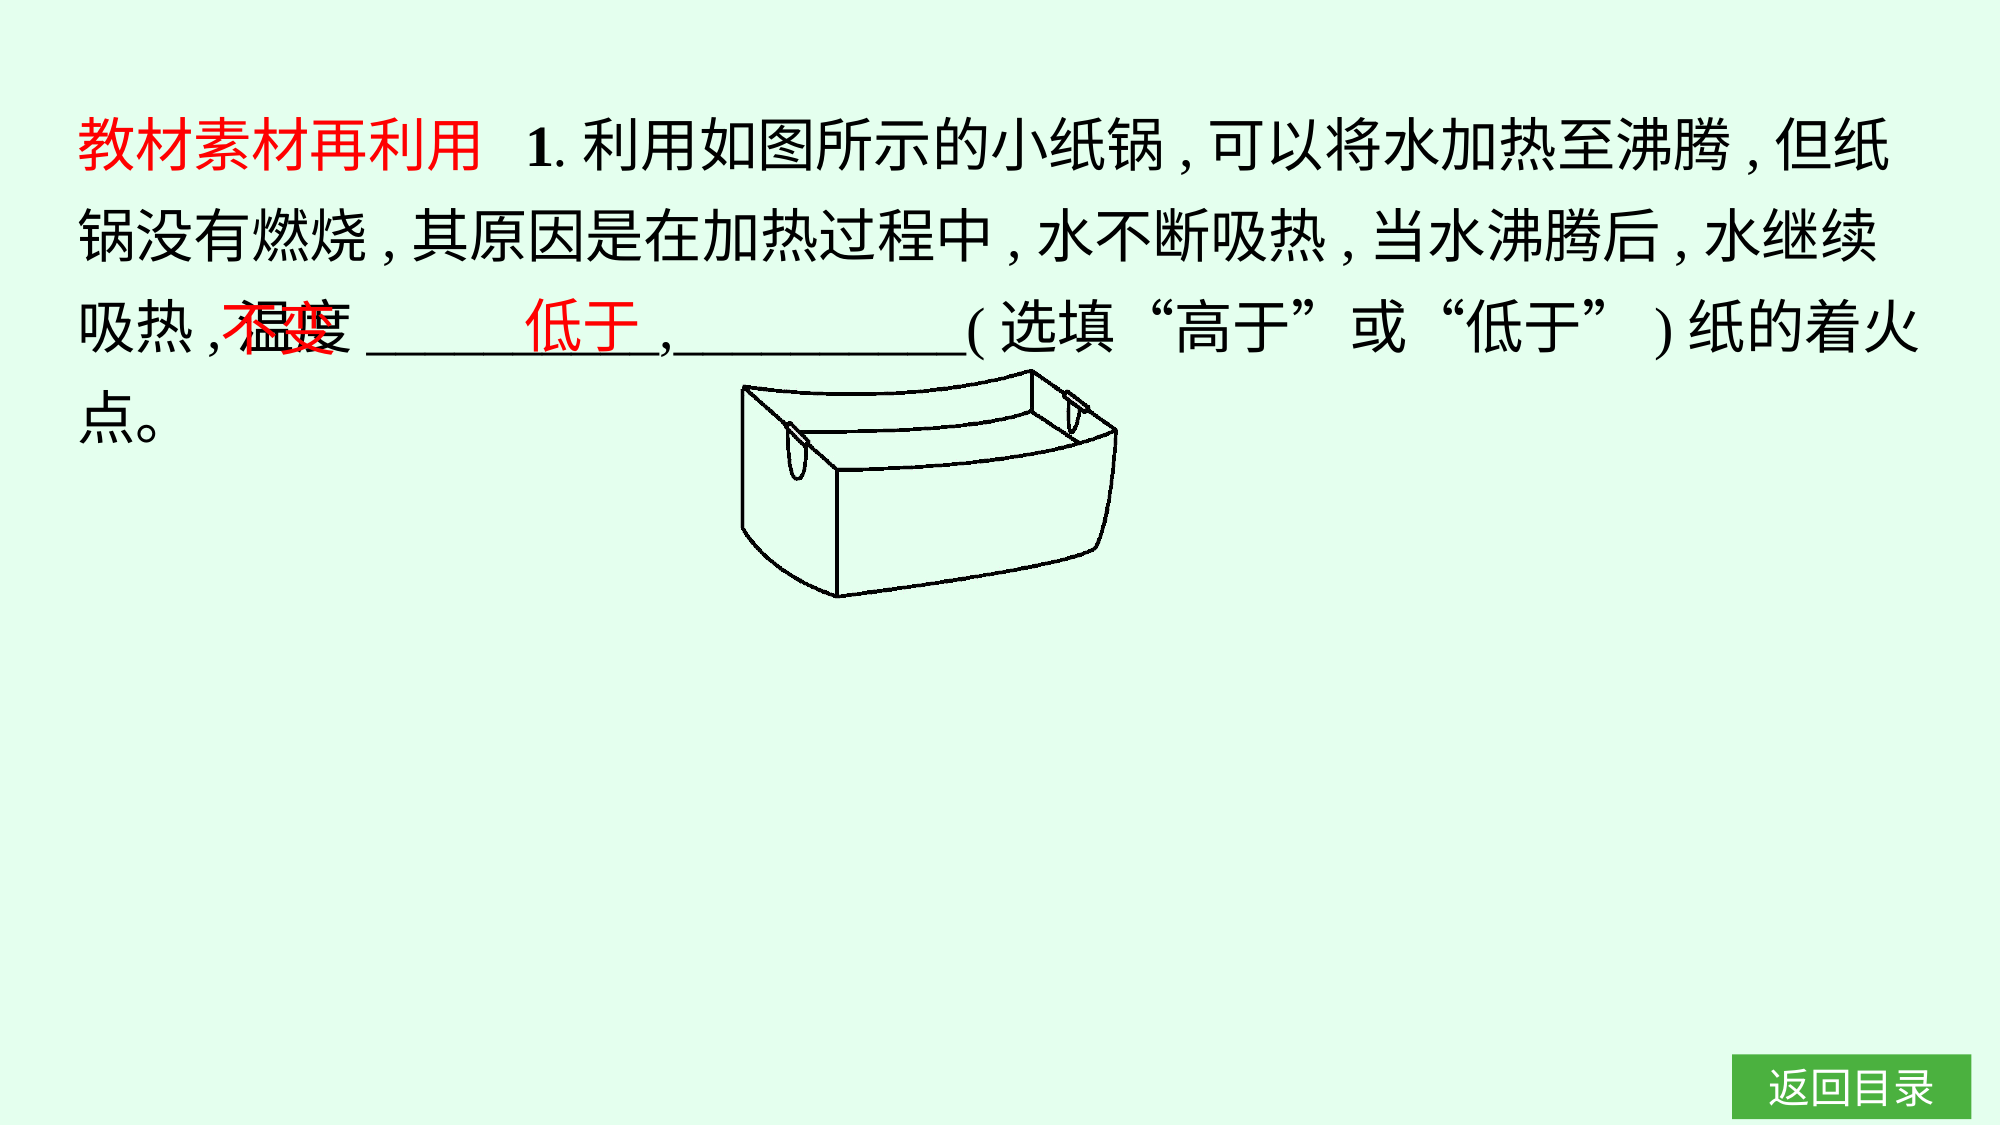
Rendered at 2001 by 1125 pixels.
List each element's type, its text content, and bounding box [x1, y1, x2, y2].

text_box 教材素材再利用 1.利用如图所示的小纸锅,可以将水加热至沸腾,但纸锅没有燃烧,其原因是在加热过程中,水不断吸热,当水沸腾后,水继续吸热,温度__________,__________(选填“高于”或“低于”)纸的着火点。 [62, 80, 1938, 459]
text_box 不变 [205, 263, 365, 370]
picture [735, 363, 1122, 603]
text_box 低于 [509, 261, 670, 367]
